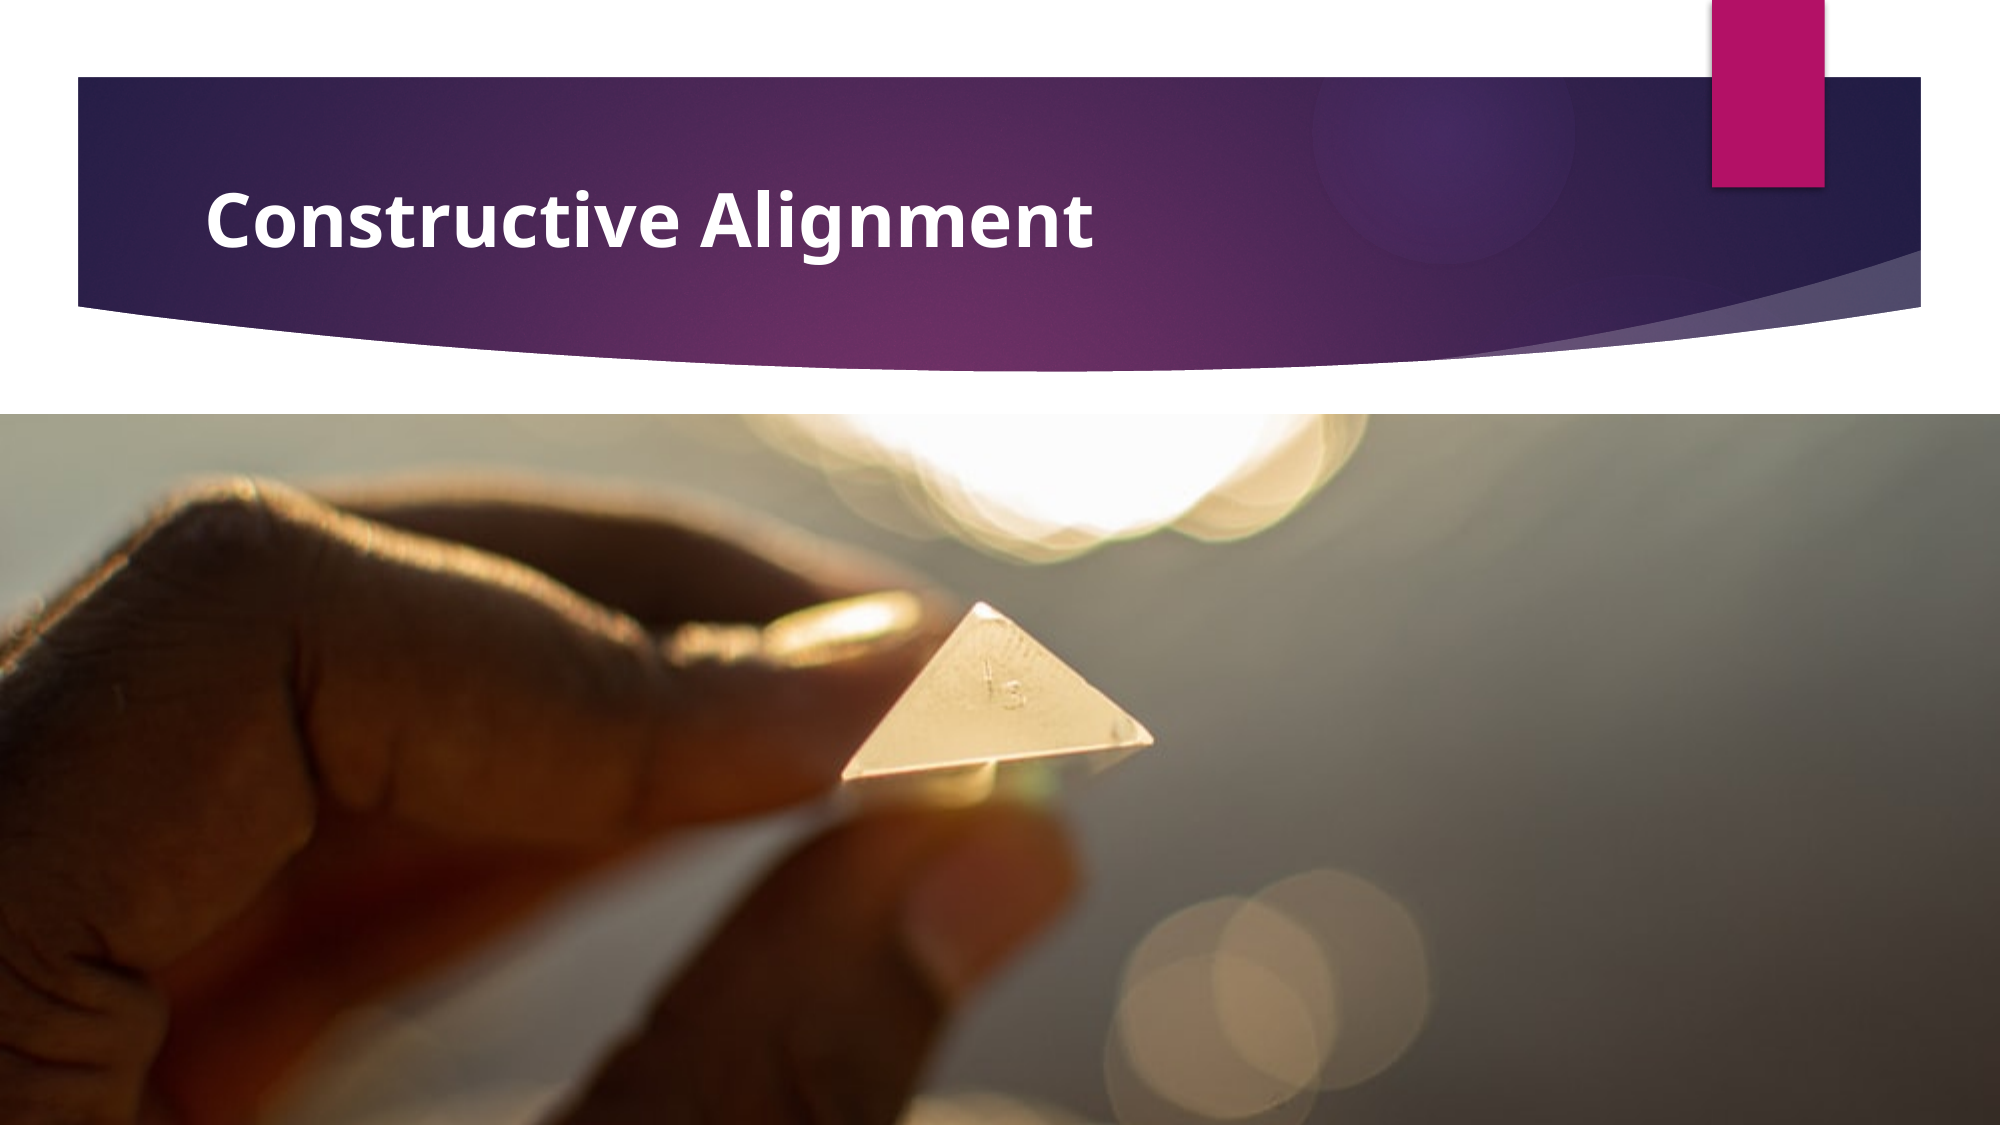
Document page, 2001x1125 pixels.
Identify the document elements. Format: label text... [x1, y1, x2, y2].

title Constructive Alignment [189, 159, 1627, 276]
picture [0, 414, 2000, 1125]
